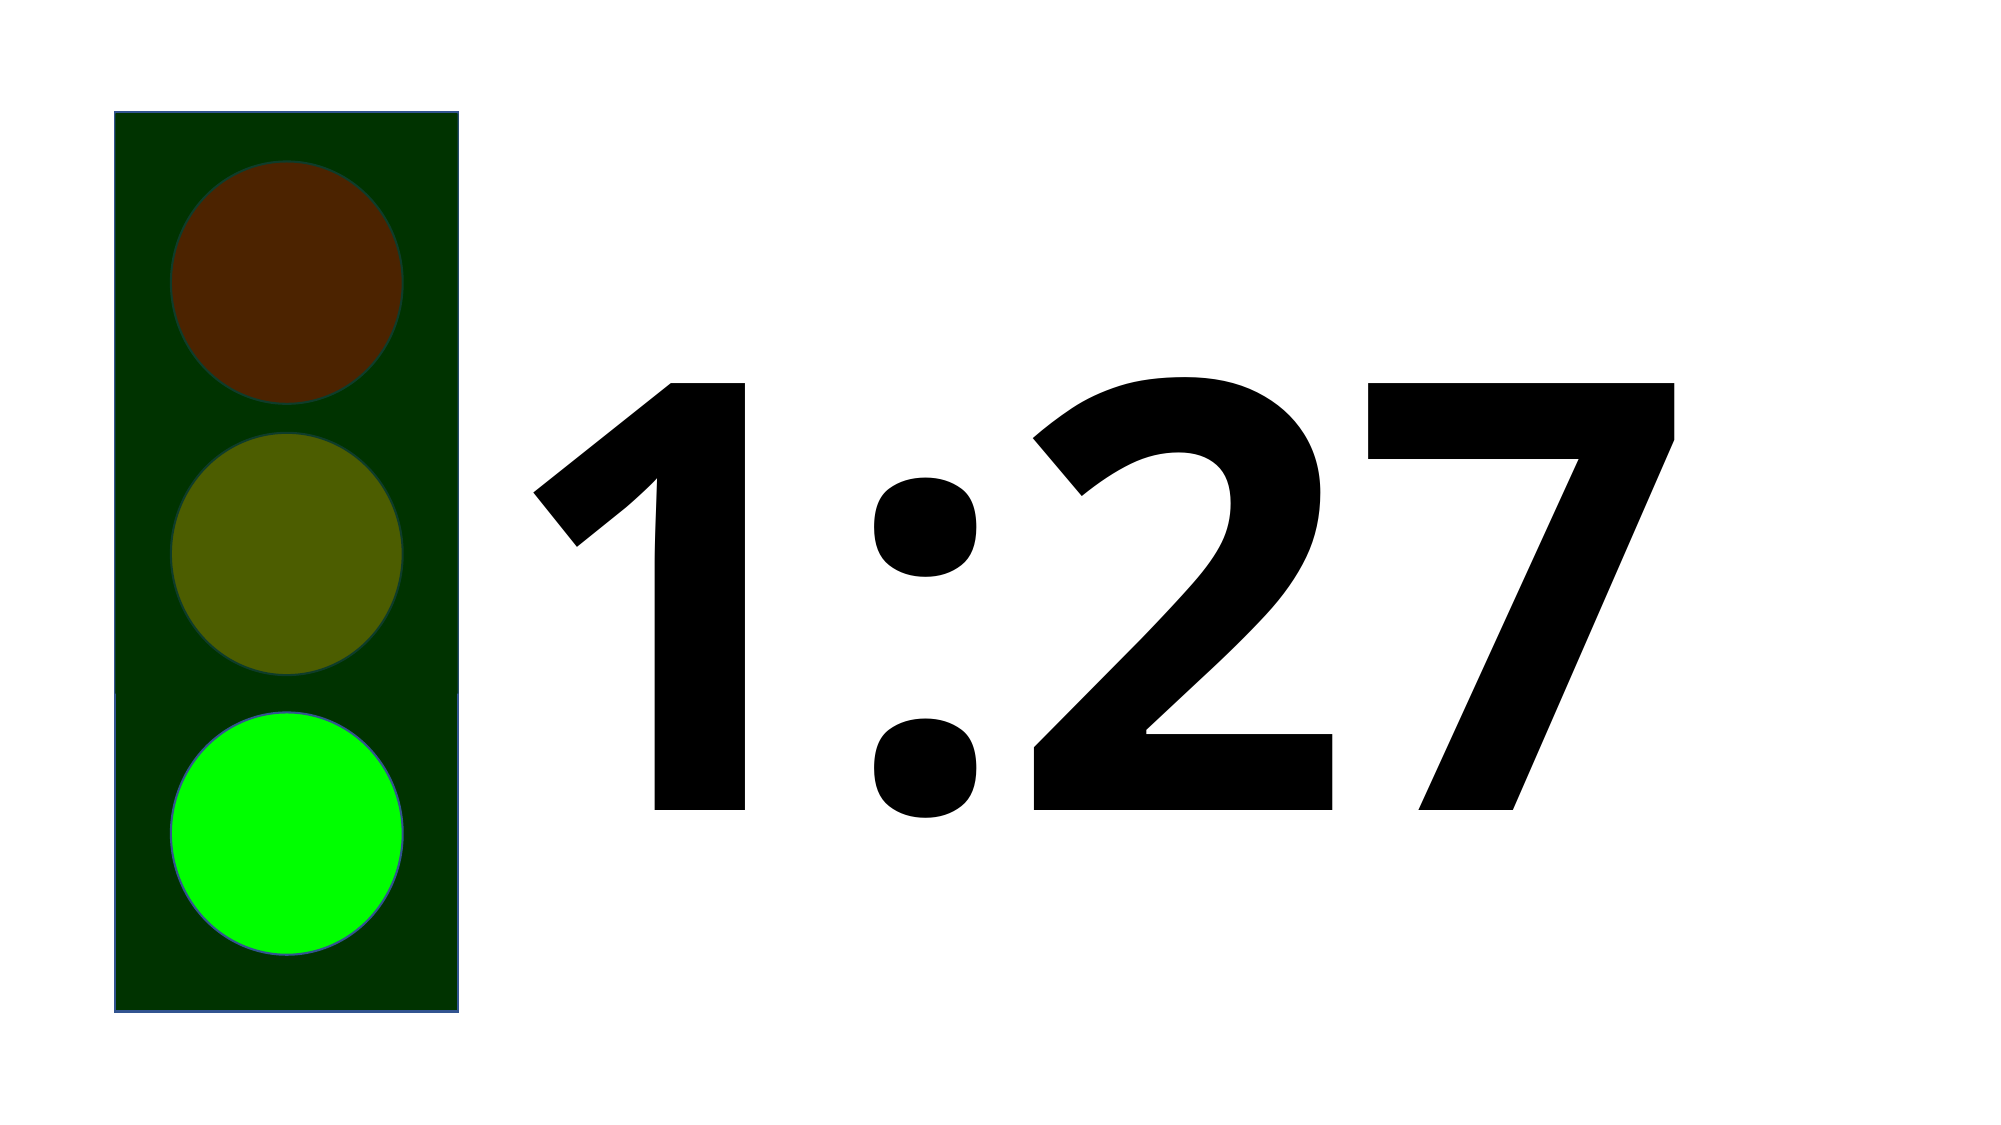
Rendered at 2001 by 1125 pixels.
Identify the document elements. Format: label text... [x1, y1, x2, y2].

text_box [114, 695, 459, 1013]
text_box [114, 112, 459, 695]
text_box [169, 711, 404, 956]
text_box 1:27 [483, 204, 1924, 938]
